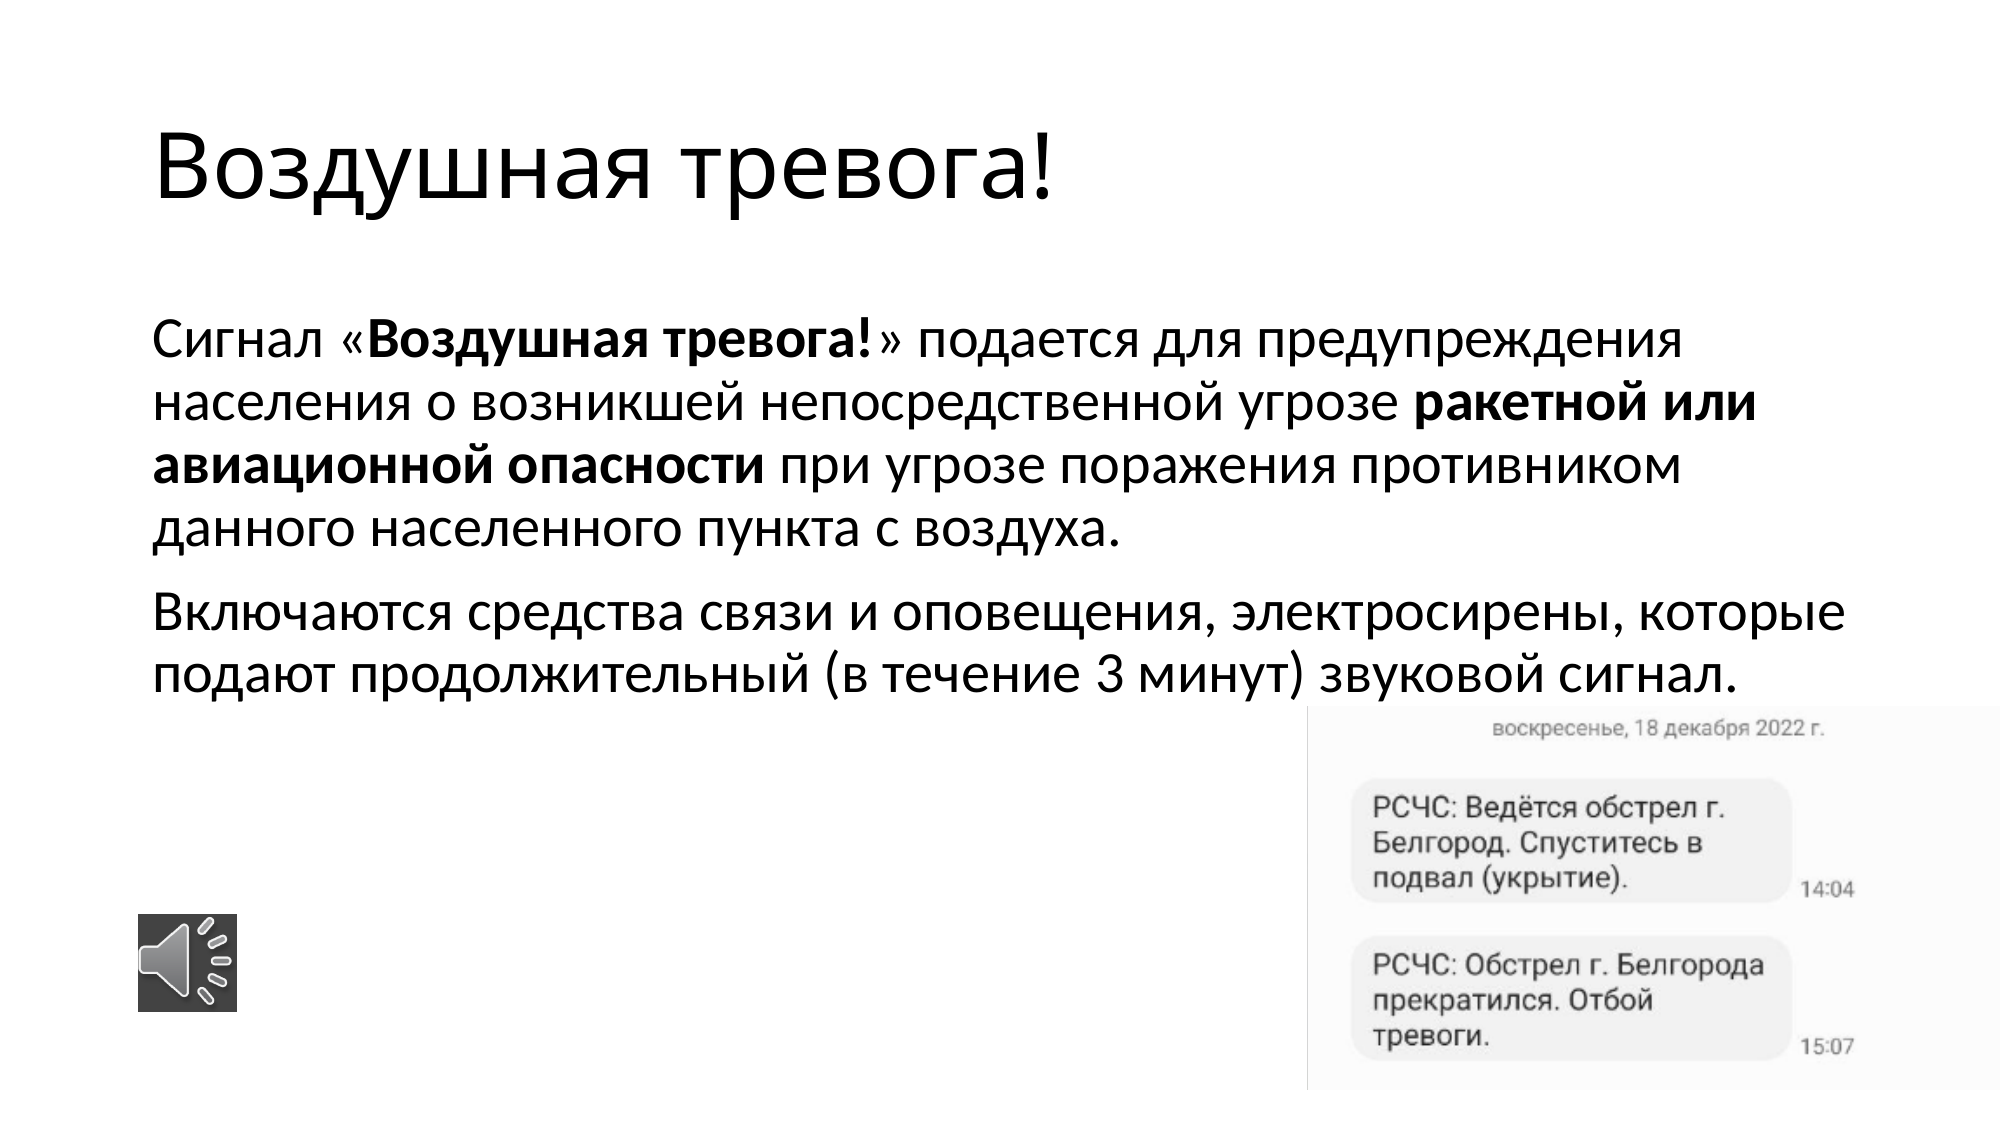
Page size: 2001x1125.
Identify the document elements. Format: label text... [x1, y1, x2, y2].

list Сигнал «Воздушная тревога!» подается для предупреждения населения о возникшей непосредственной угрозе ракетной или авиационной опасности при угрозе поражения противником данного населенного пункта с воздуха. Включаются средства связи и оповещения, электросирены, которые подают продолжительный (в течение 3 минут) звуковой сигнал. [137, 299, 1863, 1014]
picture [137, 913, 238, 1014]
title Воздушная тревога! [137, 59, 1863, 278]
picture [1307, 706, 2000, 1090]
